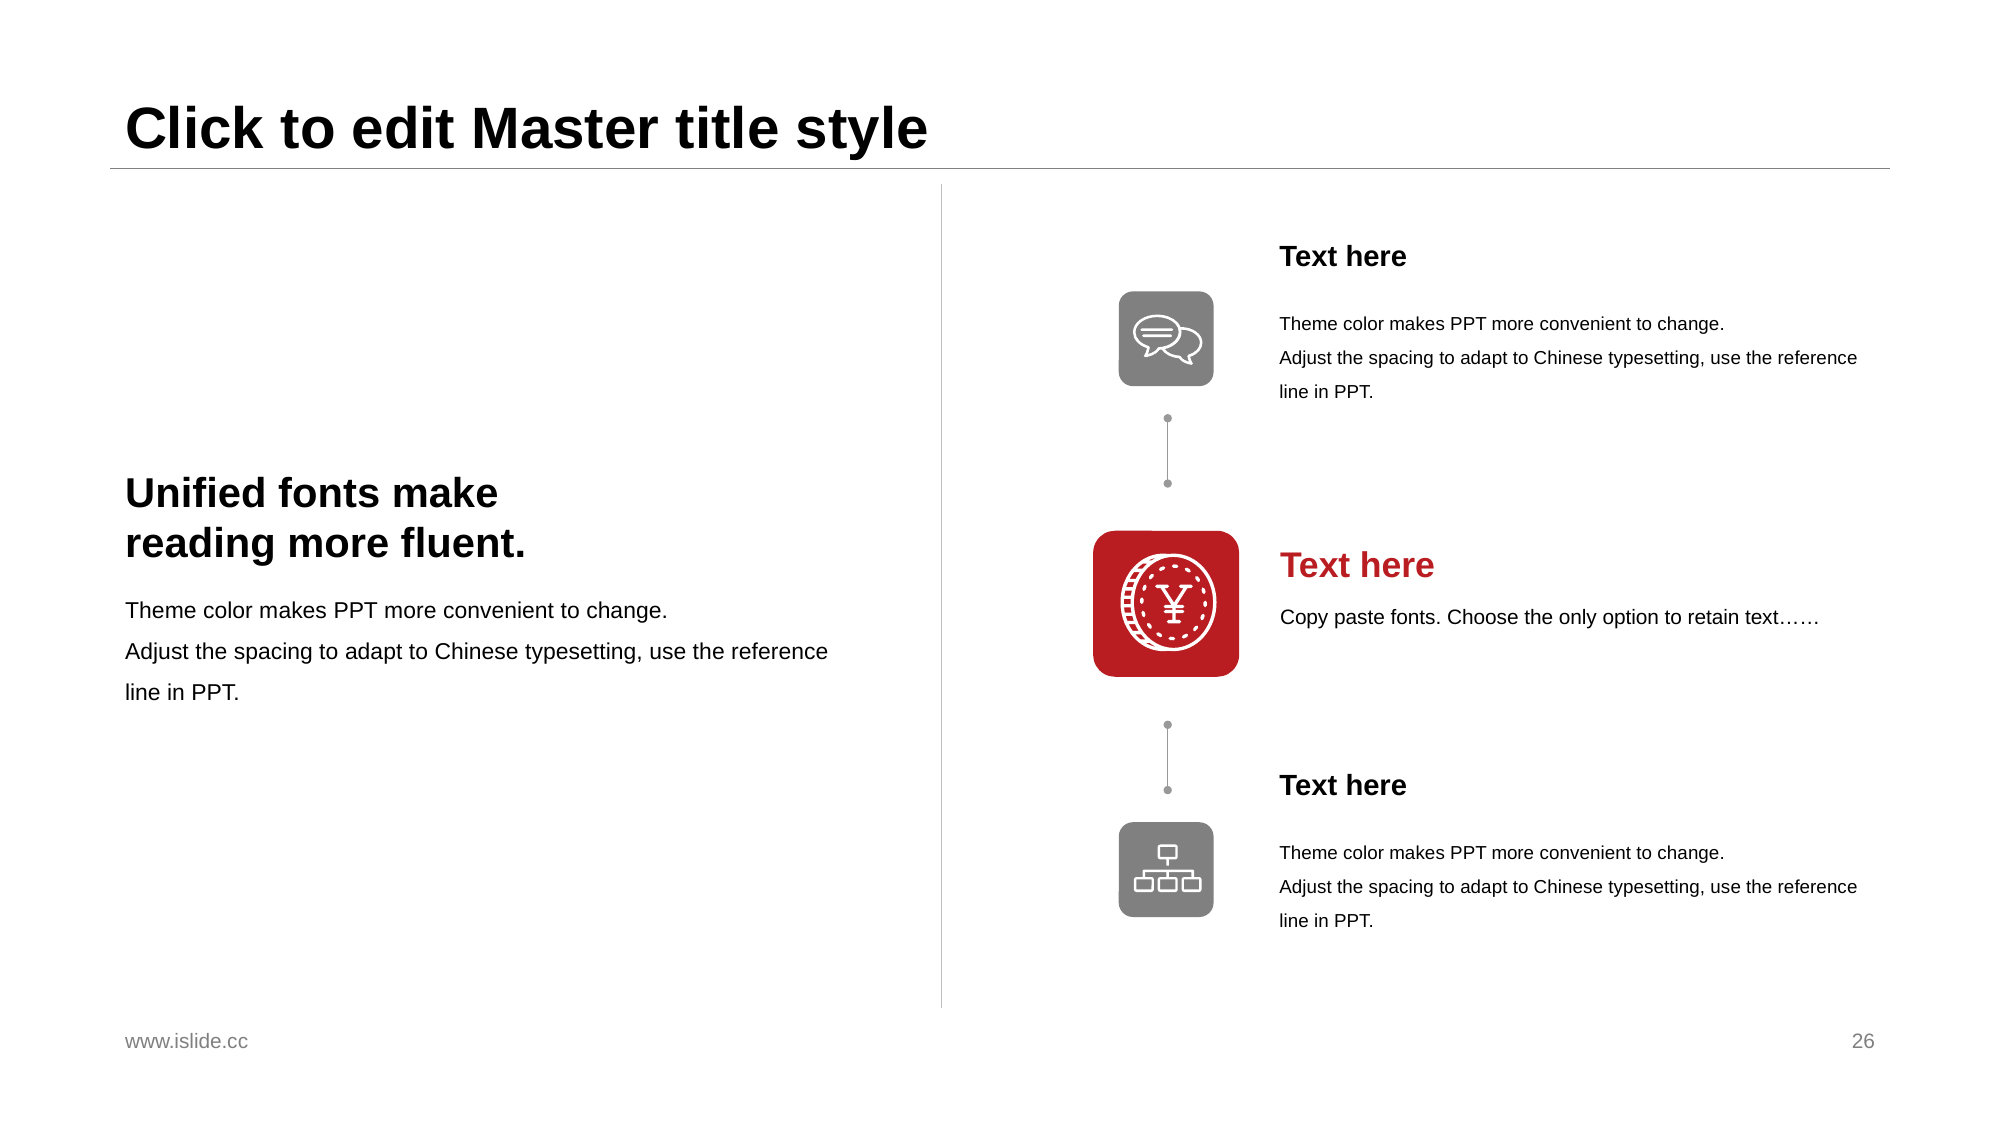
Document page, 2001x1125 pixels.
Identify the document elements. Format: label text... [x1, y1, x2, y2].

footer www.islide.cc [109, 1023, 790, 1058]
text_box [110, 184, 1890, 1008]
slide_number 26 [1412, 1023, 1890, 1058]
title Click to edit Master title style [109, 0, 1890, 169]
